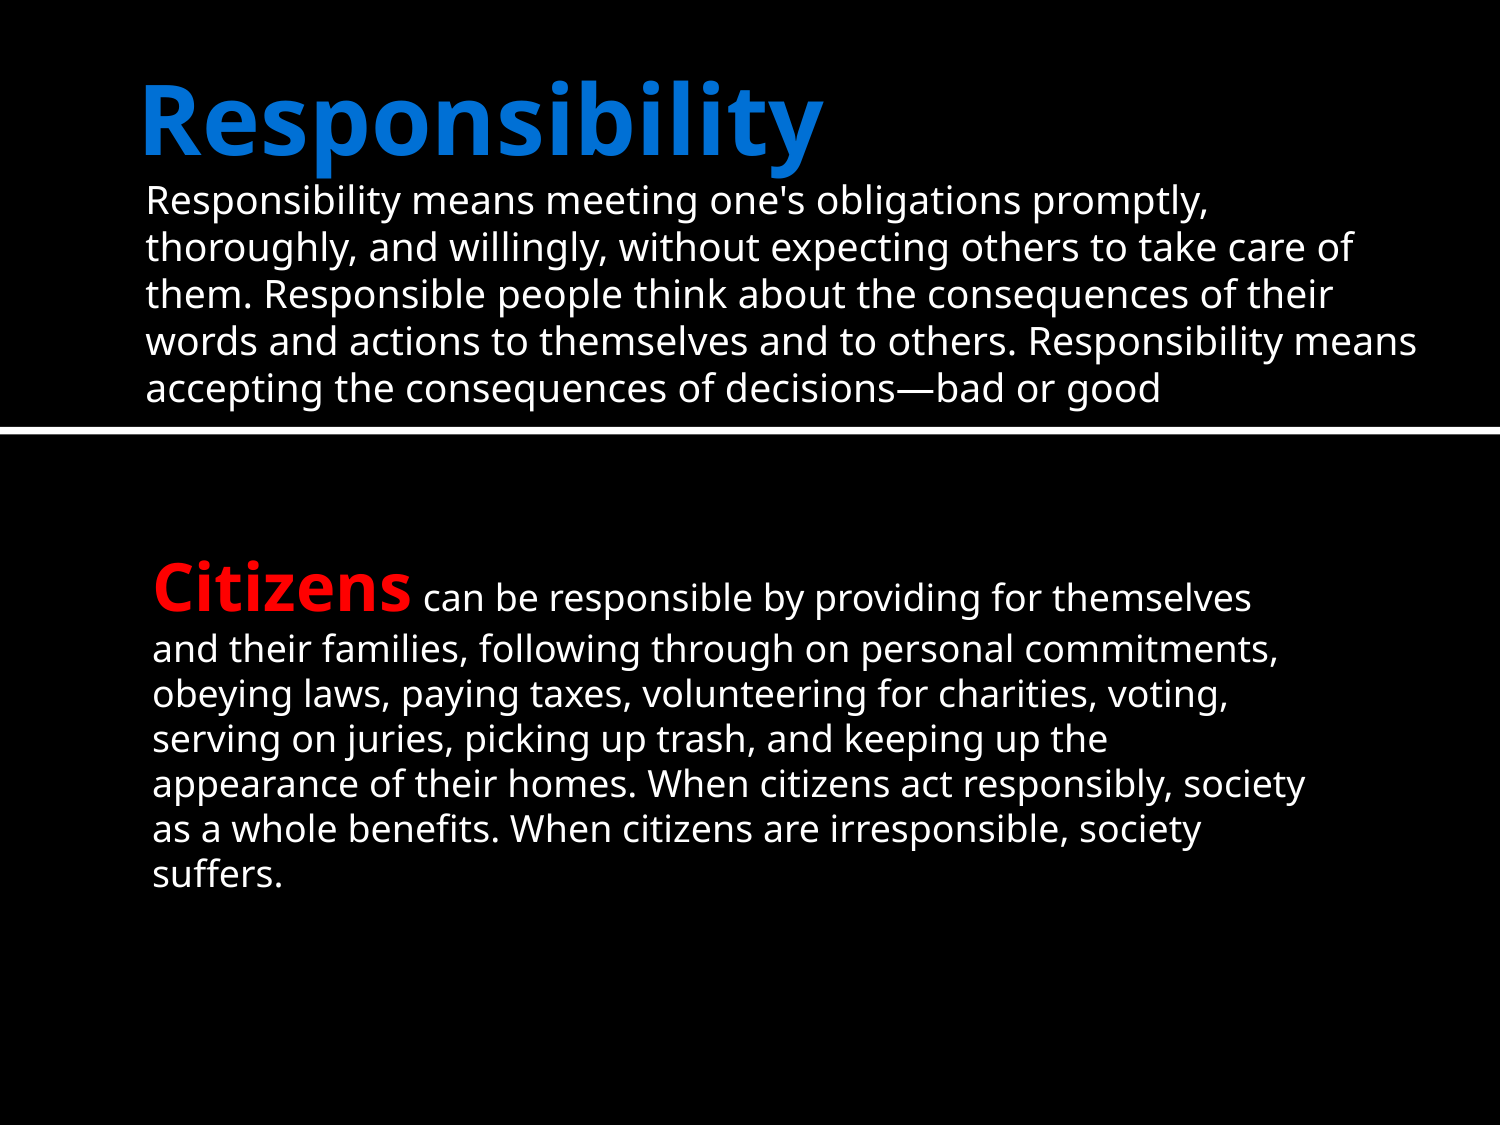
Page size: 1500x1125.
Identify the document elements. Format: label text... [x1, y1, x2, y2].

title Responsibility [123, 19, 1438, 174]
text_box Citizens can be responsible by providing for themselves and their families, following through on personal commitments, obeying laws, paying taxes, volunteering for charities, voting, serving on juries, picking up trash, and keeping up the appearance of their homes. When citizens act responsibly, society as a whole benefits. When citizens are irresponsible, society suffers. [137, 537, 1338, 903]
list Responsibility means meeting one's obligations promptly, thoroughly, and willingly, without expecting others to take care of them. Responsible people think about the consequences of their words and actions to themselves and to others. Responsibility means accepting the consequences of decisions—bad or good [121, 174, 1438, 413]
